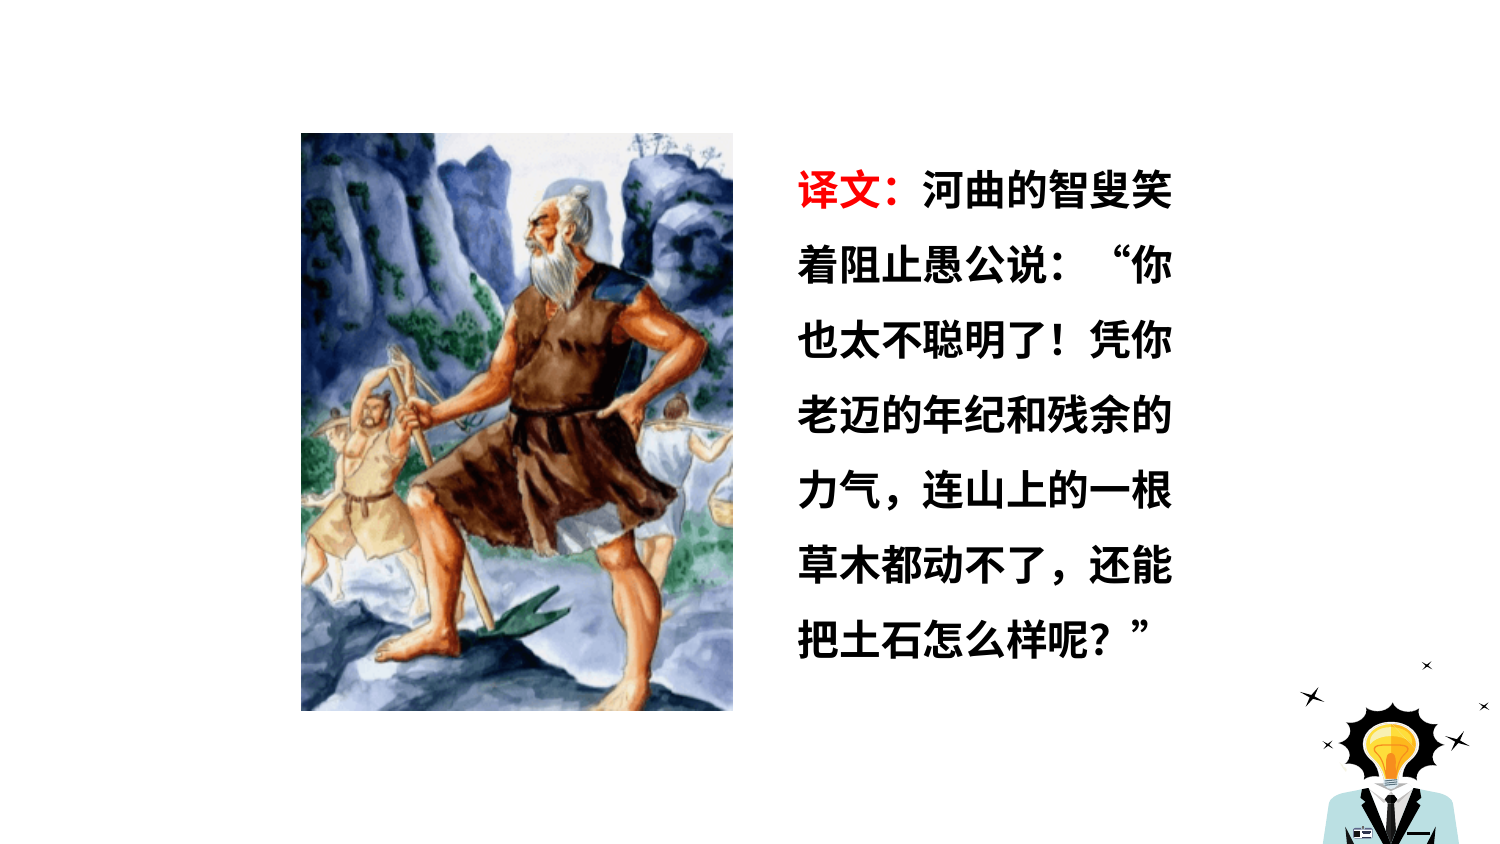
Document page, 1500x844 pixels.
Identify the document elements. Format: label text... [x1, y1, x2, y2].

text_box 译文：河曲的智叟笑着阻止愚公说：“你也太不聪明了！凭你老迈的年纪和残余的力气，连山上的一根草木都动不了，还能把土石怎么样呢？” [782, 131, 1216, 672]
picture [301, 133, 733, 711]
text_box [1299, 661, 1490, 751]
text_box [1322, 751, 1460, 844]
